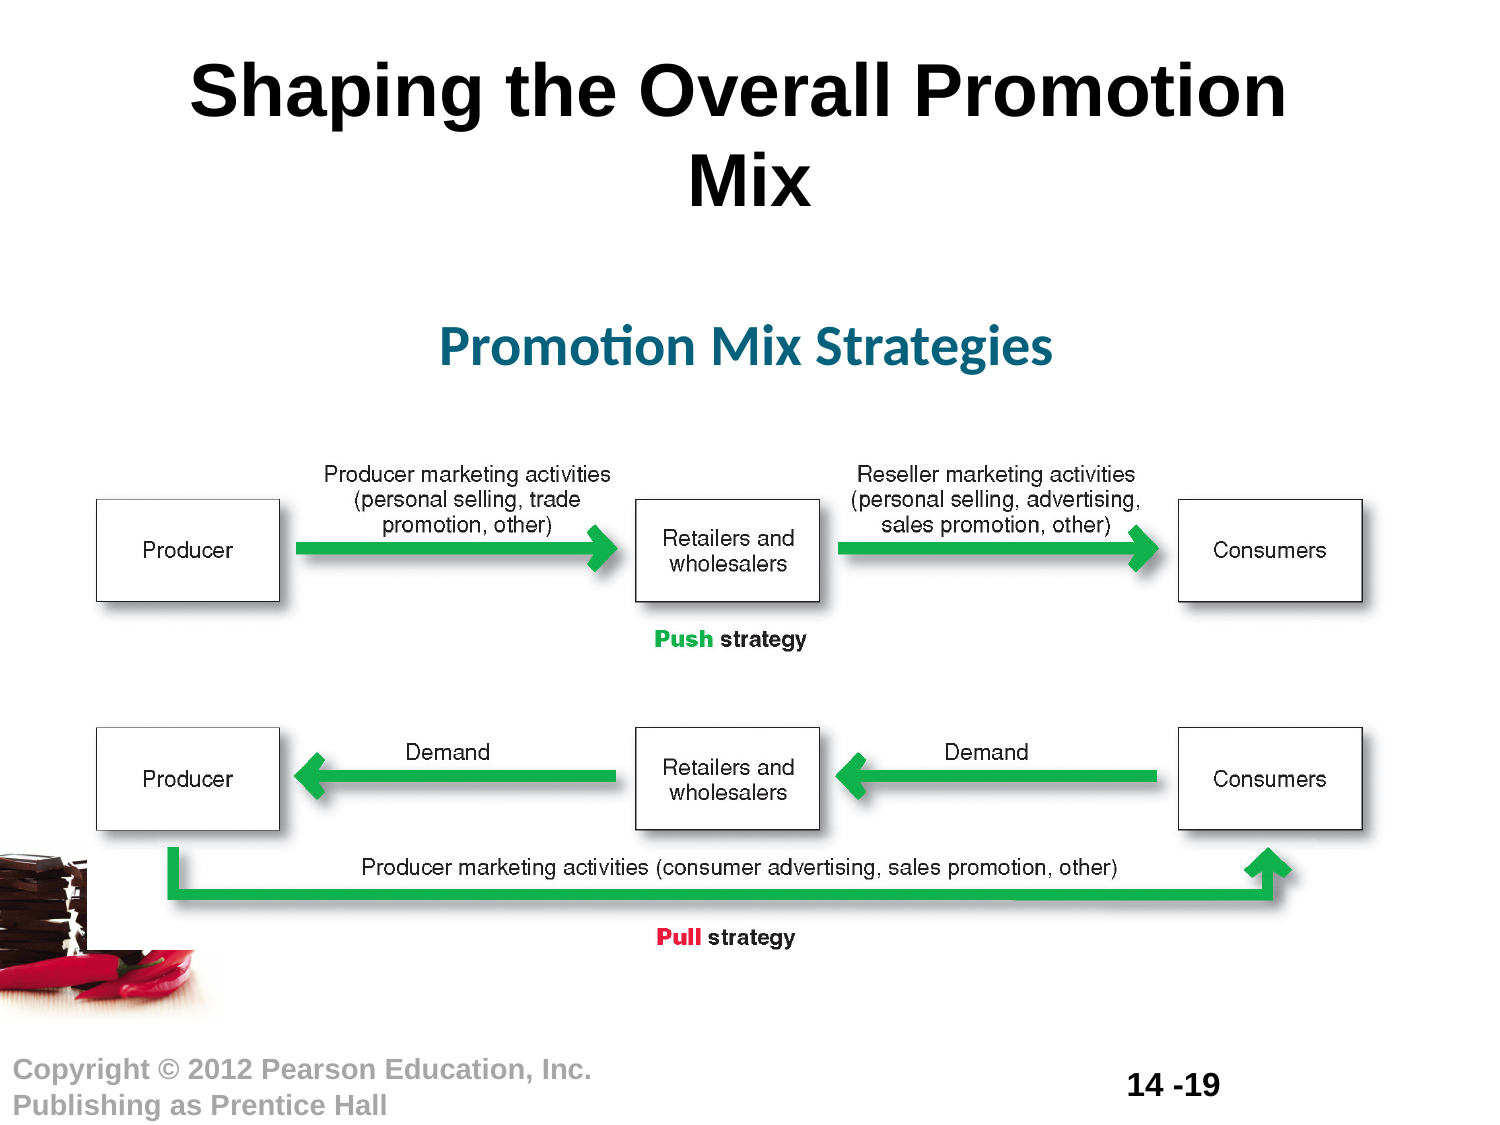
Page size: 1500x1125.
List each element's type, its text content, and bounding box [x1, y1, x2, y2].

list Promotion Mix Strategies [199, 299, 1294, 388]
picture [0, 461, 1388, 1025]
title Shaping the Overall Promotion Mix [112, 37, 1388, 226]
